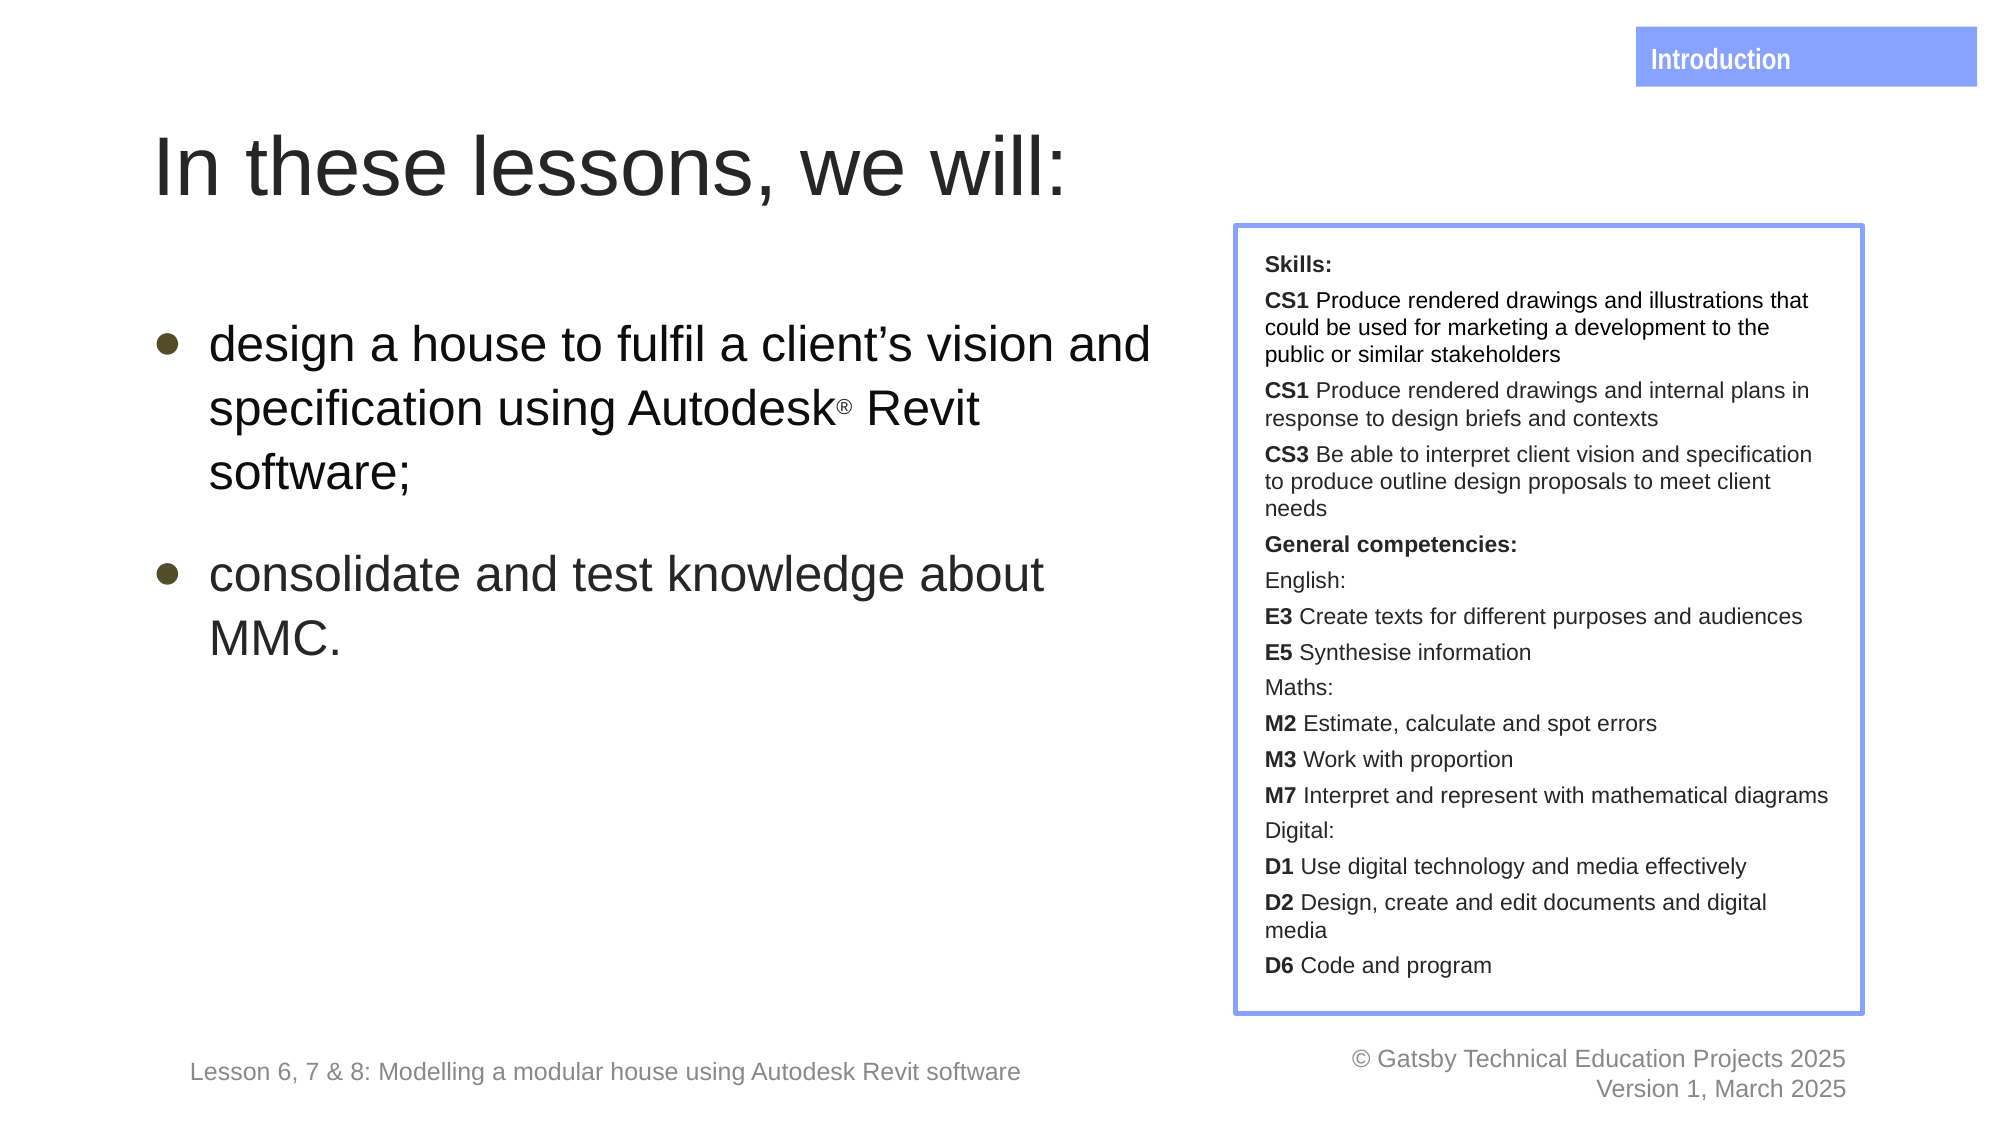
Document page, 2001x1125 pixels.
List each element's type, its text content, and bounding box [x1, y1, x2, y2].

list design a house to fulfil a client’s vision and specification using Autodesk® Revit software; consolidate and test knowledge about MMC. [137, 299, 1188, 1014]
list Skills:​ CS1 Produce rendered drawings and illustrations that could be used for marketing a development to the public or similar stakeholders CS1 Produce rendered drawings and internal plans in response to design briefs and contexts CS3 Be able to interpret client vision and specification to produce outline design proposals to meet client needs General competencies:​ English: ​ E3 Create texts for different purposes and audiences​ E5 Synthesise information​ Maths: M2 Estimate, calculate and spot errors M3 Work with proportion M7 Interpret and represent with mathematical diagrams Digital: ​ D1 Use digital technology and media effectively​ D2 Design, create and edit documents and digital media​ D6 Code and program​ [1233, 223, 1865, 1016]
list Lesson 6, 7 & 8: Modelling a modular house using Autodesk Revit software [137, 1035, 1094, 1103]
list Introduction [1636, 26, 1978, 87]
title In these lessons, we will: [137, 59, 1863, 278]
